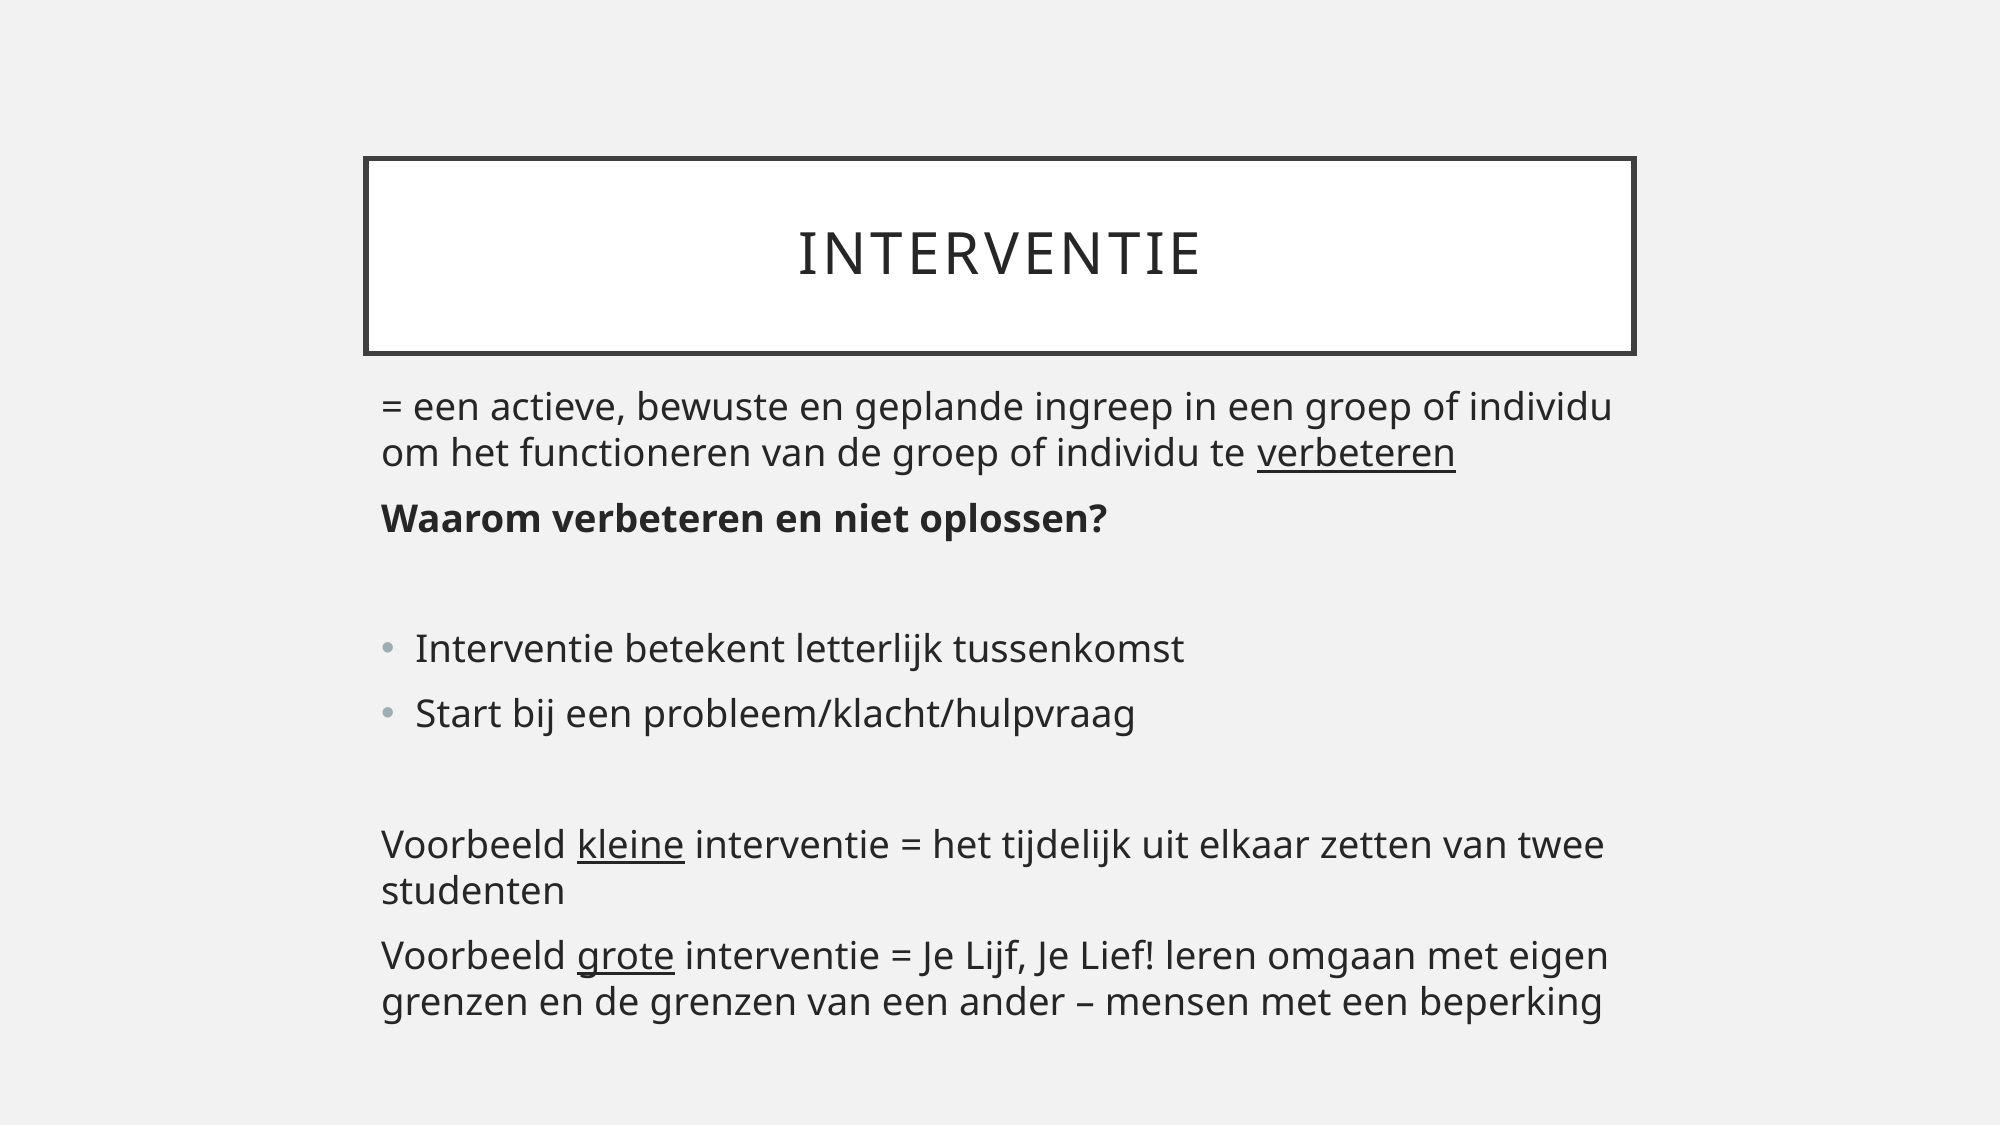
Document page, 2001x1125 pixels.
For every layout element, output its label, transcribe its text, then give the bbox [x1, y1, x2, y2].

title interventie [363, 156, 1637, 356]
list = een actieve, bewuste en geplande ingreep in een groep of individu om het functioneren van de groep of individu te verbeteren Waarom verbeteren en niet oplossen? Interventie betekent letterlijk tussenkomst Start bij een probleem/klacht/hulpvraag Voorbeeld kleine interventie = het tijdelijk uit elkaar zetten van twee studenten Voorbeeld grote interventie = Je Lijf, Je Lief! leren omgaan met eigen grenzen en de grenzen van een ander – mensen met een beperking [366, 375, 1634, 1096]
